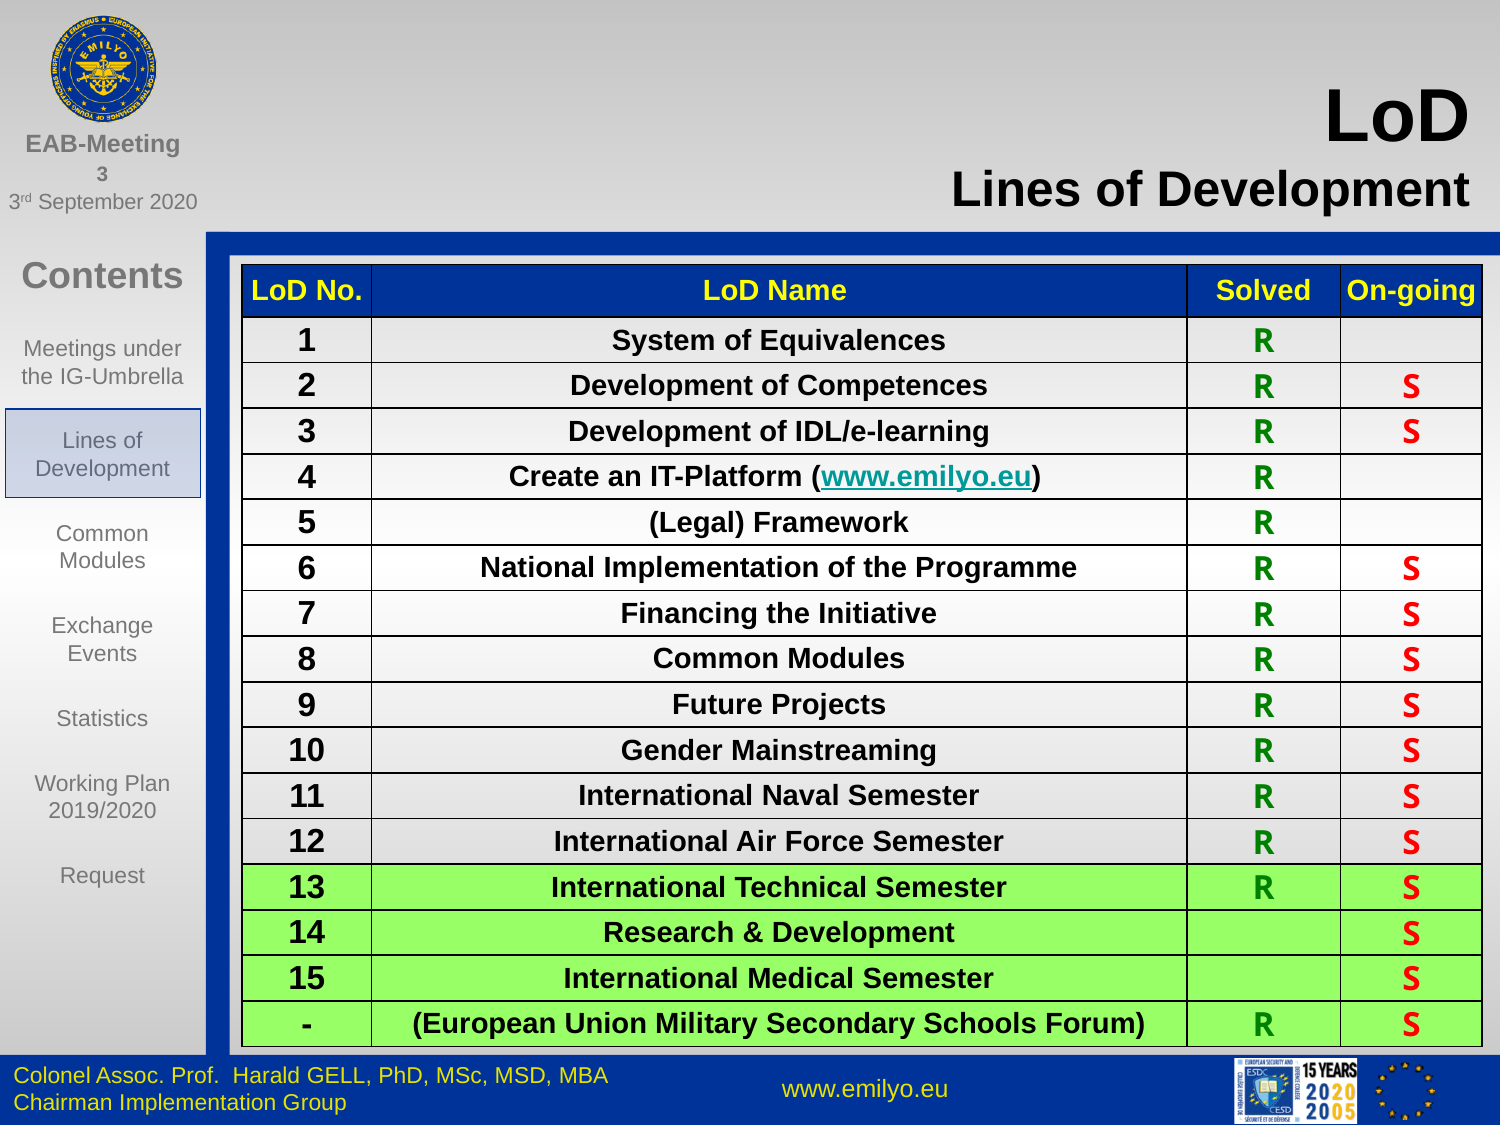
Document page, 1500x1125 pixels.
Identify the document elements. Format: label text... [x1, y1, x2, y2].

table_cell S [1341, 637, 1481, 681]
table_header On-going [1341, 265, 1481, 316]
table_cell 4 [243, 455, 371, 498]
table_cell International Technical Semester [372, 865, 1186, 909]
table_cell [1341, 318, 1481, 362]
table_cell R [1188, 1002, 1340, 1046]
table_cell Create an IT-Platform (www.emilyo.eu) [372, 455, 1186, 498]
picture [1374, 1060, 1435, 1120]
table_header LoD Name [372, 265, 1186, 316]
table_cell S [1341, 1002, 1481, 1046]
table_cell Development of Competences [372, 363, 1186, 407]
table_cell 7 [243, 591, 371, 635]
table_cell S [1341, 591, 1481, 635]
table_cell R [1188, 728, 1340, 772]
table_cell International Air Force Semester [372, 819, 1186, 863]
table_cell S [1341, 774, 1481, 818]
table_cell 6 [243, 546, 371, 590]
table_cell R [1188, 455, 1340, 498]
table_cell 9 [243, 683, 371, 726]
table_cell R [1188, 500, 1340, 544]
table_cell Financing the Initiative [372, 591, 1186, 635]
table_cell R [1188, 683, 1340, 726]
table_cell 11 [243, 774, 371, 818]
table_cell 13 [243, 865, 371, 909]
table_cell 15 [243, 956, 371, 1000]
table_cell S [1341, 911, 1481, 954]
table_cell R [1188, 409, 1340, 453]
table_cell [1341, 455, 1481, 498]
table_cell 10 [243, 728, 371, 772]
table_cell S [1341, 409, 1481, 453]
text_box [5, 408, 201, 498]
table_cell 12 [243, 819, 371, 863]
table_cell 14 [243, 911, 371, 954]
table_cell S [1341, 683, 1481, 726]
table_cell R [1188, 546, 1340, 590]
table_cell S [1341, 956, 1481, 1000]
table_cell S [1341, 546, 1481, 590]
table_cell (European Union Military Secondary Schools Forum) [372, 1002, 1186, 1046]
table_cell R [1188, 591, 1340, 635]
table_cell R [1188, 637, 1340, 681]
picture [50, 14, 157, 123]
table_cell 2 [243, 363, 371, 407]
table_header Solved [1188, 265, 1340, 316]
table_cell R [1188, 819, 1340, 863]
picture [1234, 1058, 1358, 1124]
table_cell R [1188, 318, 1340, 362]
table_cell [1188, 956, 1340, 1000]
table_cell - [243, 1002, 371, 1046]
title LoD Lines of Development [207, 28, 1471, 217]
table_cell R [1188, 774, 1340, 818]
table_cell 3 [243, 409, 371, 453]
table_cell [1188, 911, 1340, 954]
table_cell National Implementation of the Programme [372, 546, 1186, 590]
table_cell Development of IDL/e-learning [372, 409, 1186, 453]
table_cell R [1188, 363, 1340, 407]
table_cell International Medical Semester [372, 956, 1186, 1000]
table_cell R [1188, 865, 1340, 909]
table_cell 5 [243, 500, 371, 544]
table_cell 1 [243, 318, 371, 362]
table_cell S [1341, 728, 1481, 772]
table_cell [1341, 500, 1481, 544]
table_cell System of Equivalences [372, 318, 1186, 362]
table_cell S [1341, 819, 1481, 863]
table_cell International Naval Semester [372, 774, 1186, 818]
table_cell 8 [243, 637, 371, 681]
table_cell S [1341, 363, 1481, 407]
table_header LoD No. [243, 265, 371, 316]
table_cell Future Projects [372, 683, 1186, 726]
table_cell (Legal) Framework [372, 500, 1186, 544]
table_cell S [1341, 865, 1481, 909]
table_cell Gender Mainstreaming [372, 728, 1186, 772]
table_cell Common Modules [372, 637, 1186, 681]
table_cell Research & Development [372, 911, 1186, 954]
